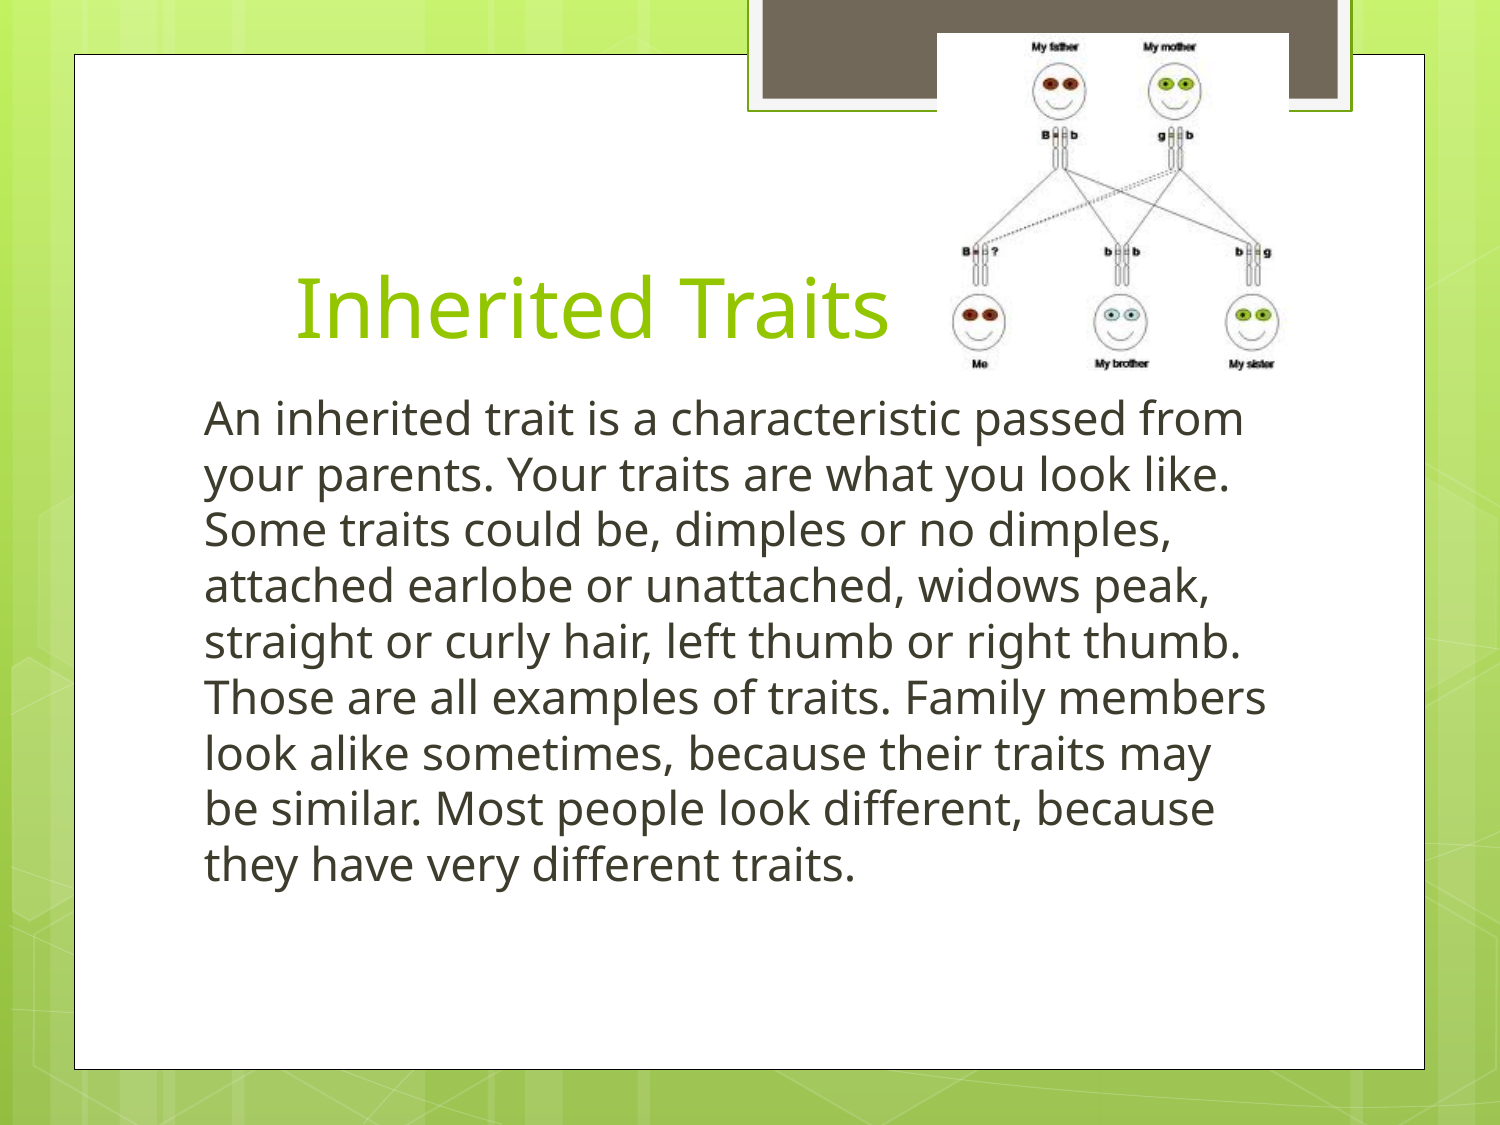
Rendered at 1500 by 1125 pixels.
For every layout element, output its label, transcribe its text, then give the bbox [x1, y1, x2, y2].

picture [937, 33, 1290, 386]
title Inherited Traits [0, 174, 931, 363]
list An inherited trait is a characteristic passed from your parents. Your traits are what you look like. Some traits could be, dimples or no dimples, attached earlobe or unattached, widows peak, straight or curly hair, left thumb or right thumb. Those are all examples of traits. Family members look alike sometimes, because their traits may be similar. Most people look different, because they have very different traits. [171, 381, 1283, 957]
